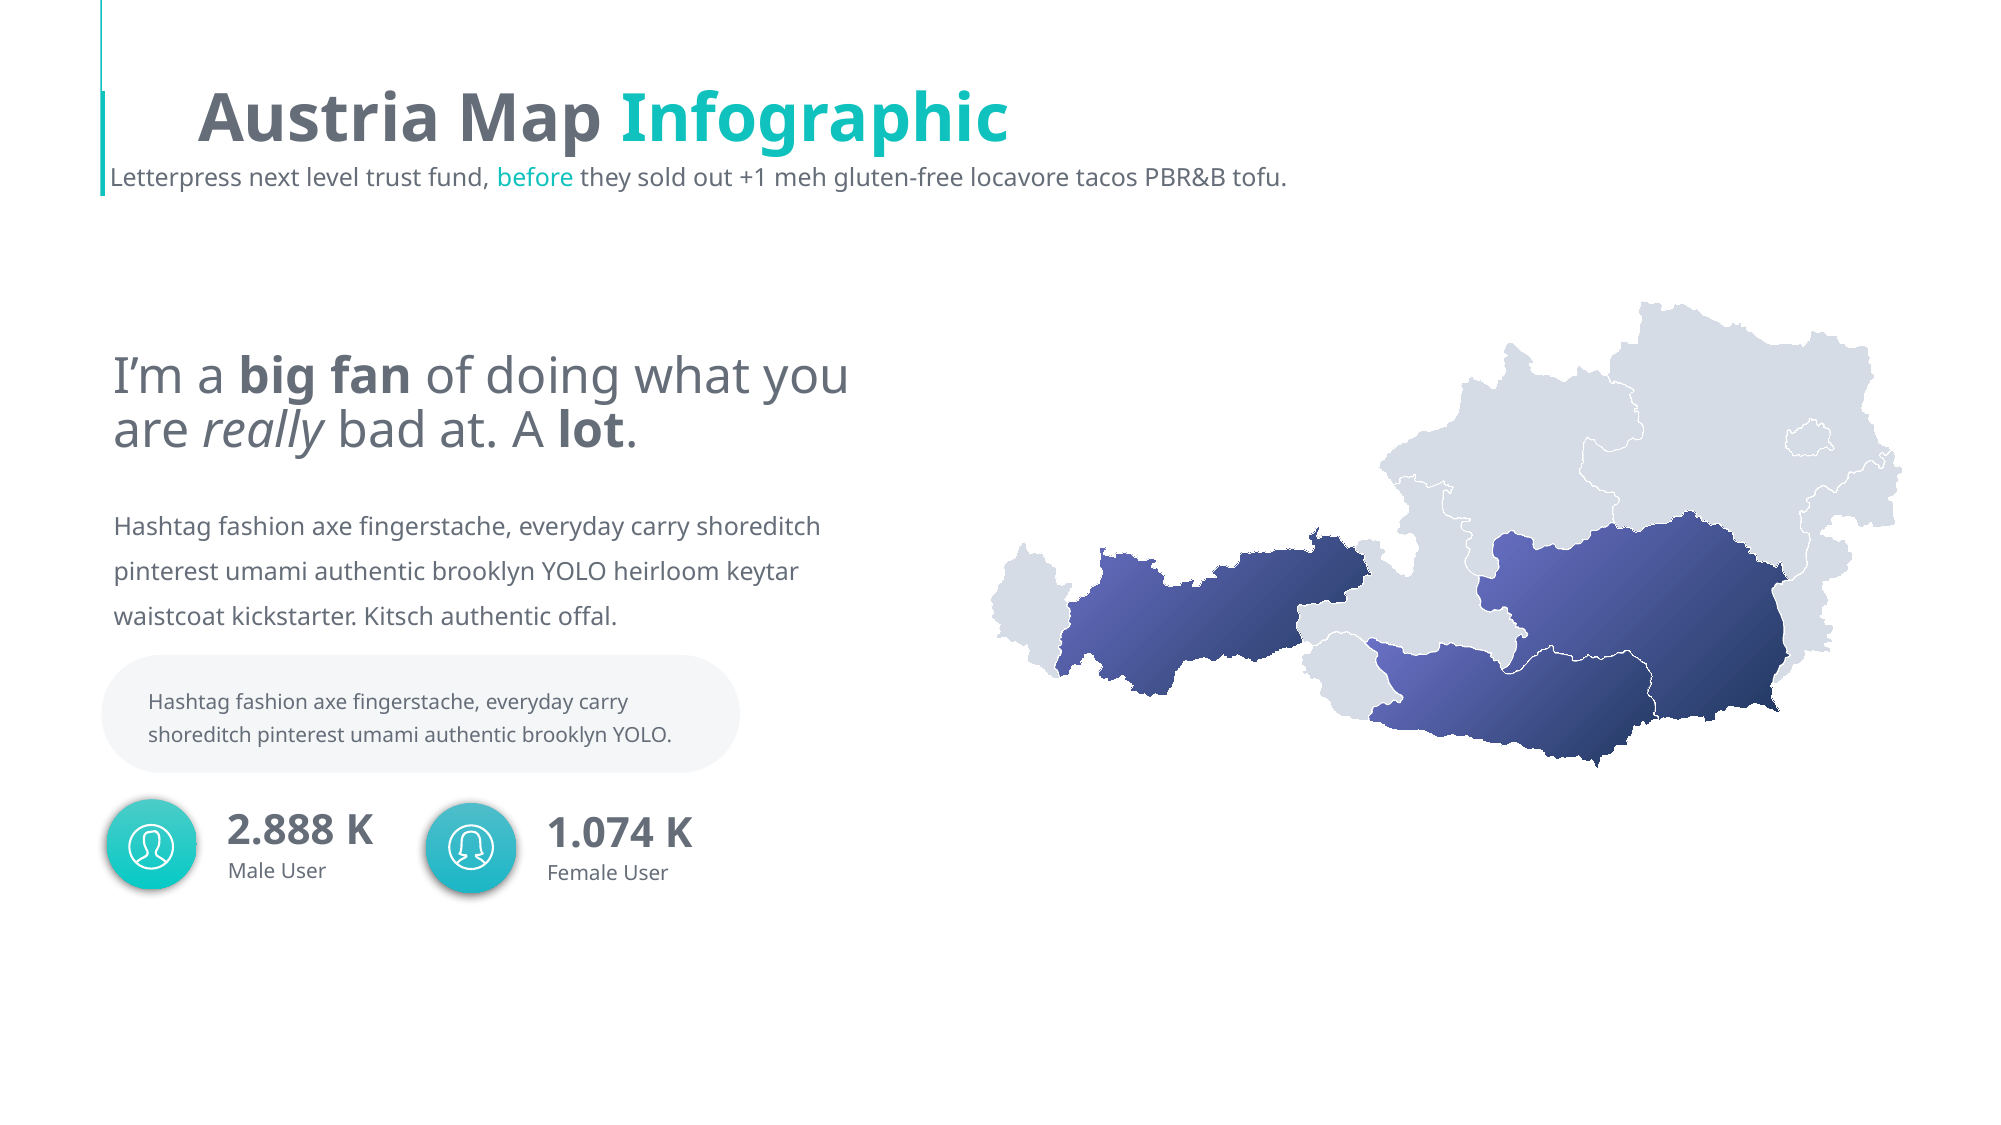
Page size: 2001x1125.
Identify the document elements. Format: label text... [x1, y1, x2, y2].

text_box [989, 300, 1903, 769]
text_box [106, 795, 383, 890]
text_box Letterpress next level trust fund, before they sold out +1 meh gluten-free locavore tacos PBR&B tofu. [95, 154, 1310, 199]
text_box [426, 798, 703, 893]
text_box Hashtag fashion axe fingerstache, everyday carry shoreditch pinterest umami authentic brooklyn YOLO heirloom keytar waistcoat kickstarter. Kitsch authentic offal. [98, 488, 897, 638]
text_box Hashtag fashion axe fingerstache, everyday carry shoreditch pinterest umami authentic brooklyn YOLO. [100, 653, 741, 774]
text_box I’m a big fan of doing what you are really bad at. A lot. [98, 343, 918, 467]
text_box Austria Map Infographic [183, 66, 1423, 162]
